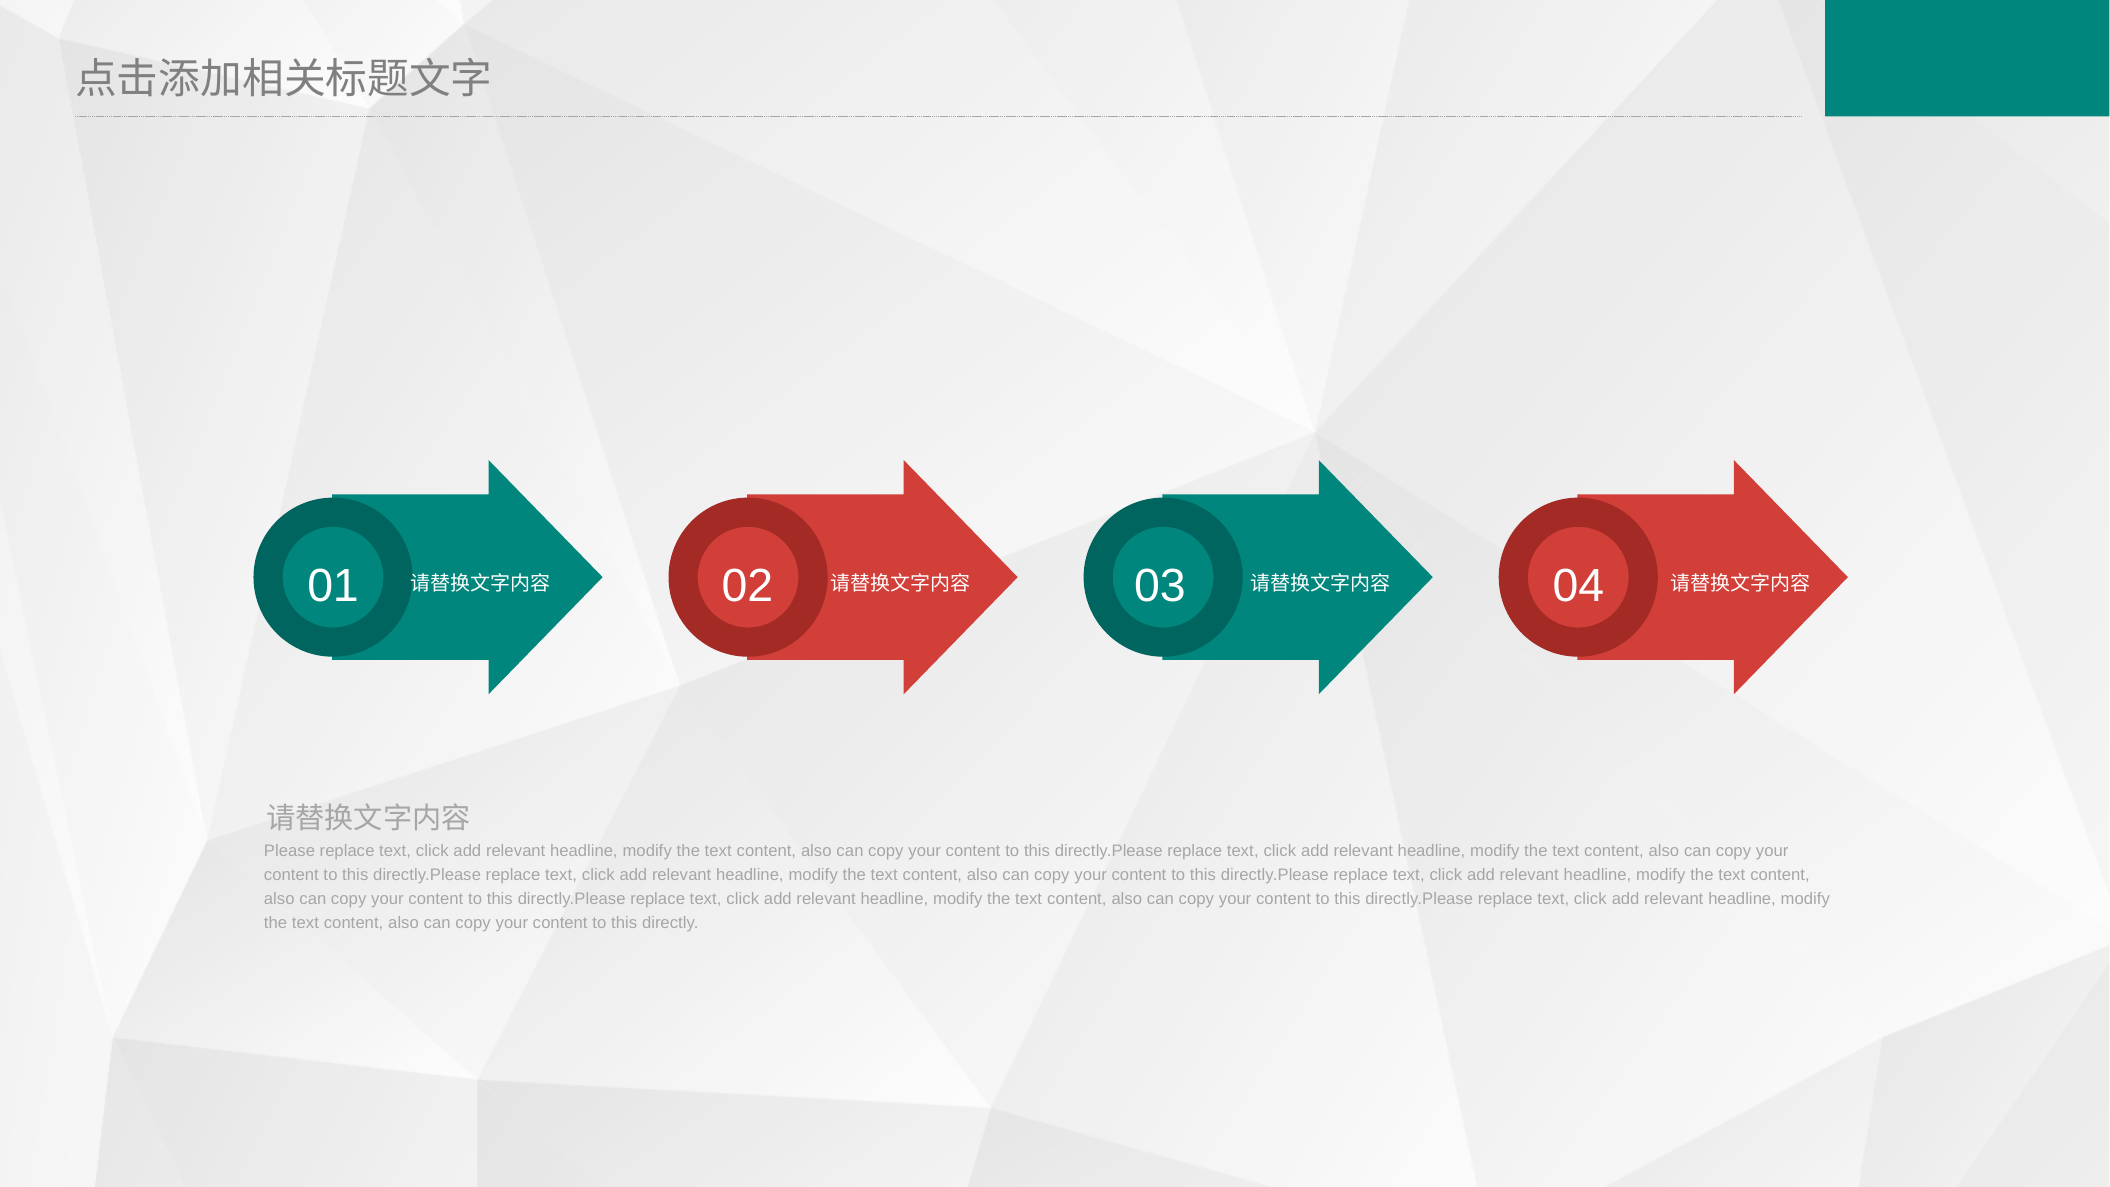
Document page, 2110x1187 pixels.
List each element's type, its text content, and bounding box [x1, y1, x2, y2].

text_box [682, 460, 1018, 695]
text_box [1513, 460, 1848, 695]
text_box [1098, 460, 1433, 695]
picture [0, 0, 2110, 1187]
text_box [263, 793, 1846, 933]
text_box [267, 460, 603, 695]
text_box 点击添加相关标题文字 [59, 44, 563, 107]
